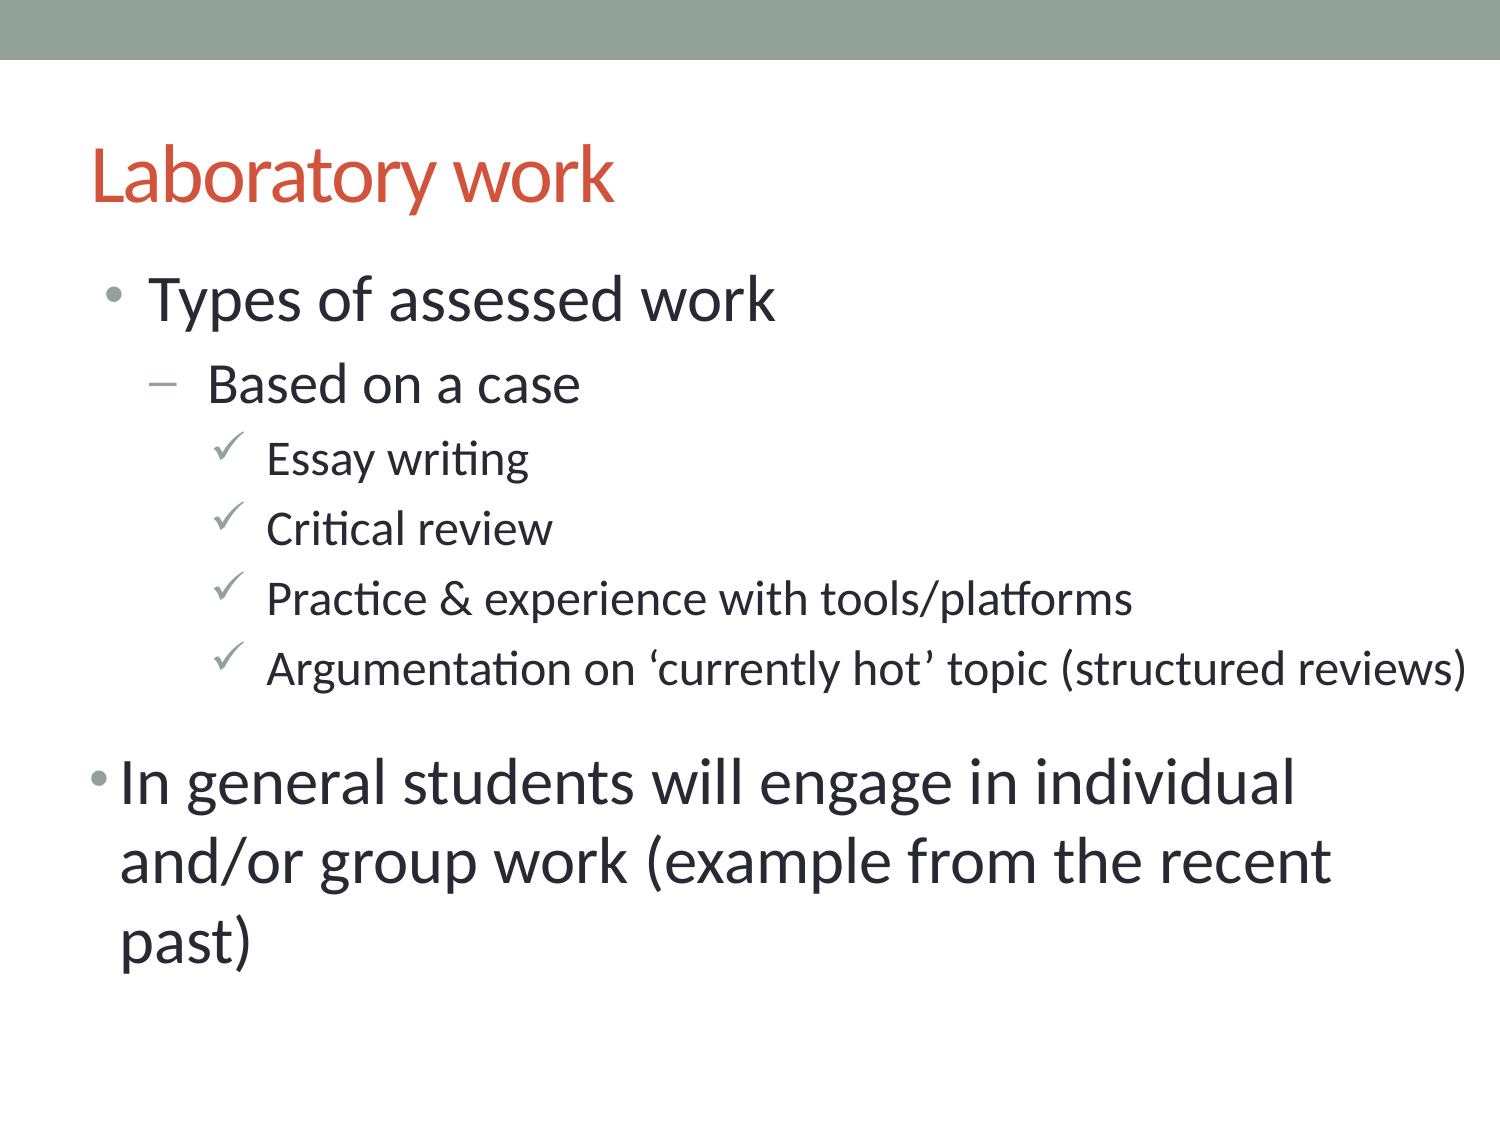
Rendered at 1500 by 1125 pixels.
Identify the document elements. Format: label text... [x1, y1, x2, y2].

text_box In general students will engage in individual and/or group work (example from the recent past) [74, 730, 1425, 1008]
title Laboratory work [75, 87, 1425, 250]
text_box Types of assessed work Based on a case Essay writing Critical review Practice & experience with tools/platforms Argumentation on ‘currently hot’ topic (structured reviews) [74, 262, 1500, 726]
